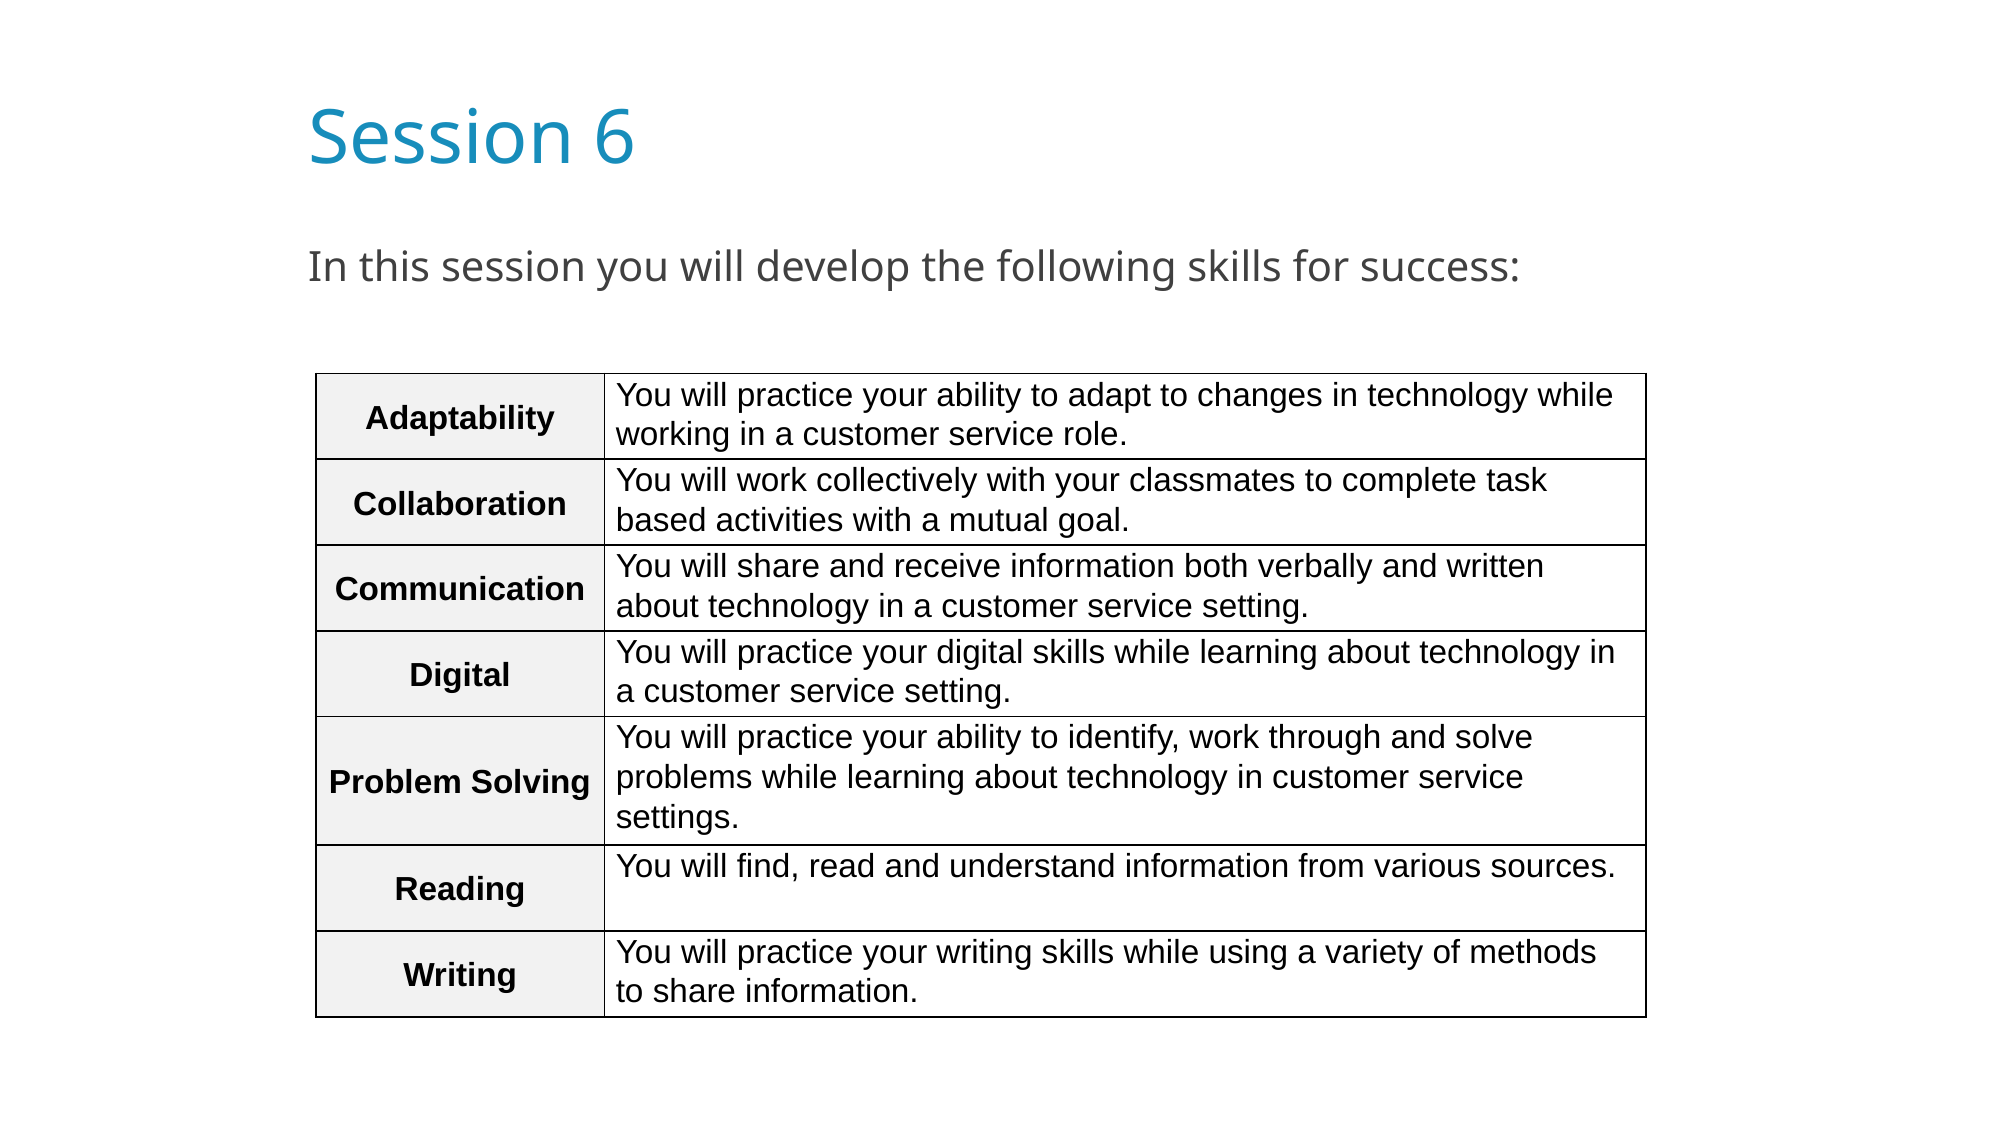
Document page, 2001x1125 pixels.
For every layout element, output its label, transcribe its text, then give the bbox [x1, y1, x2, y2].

table_cell You will find, read and understand information from various sources. [605, 846, 1645, 930]
table_cell You will practice your ability to identify, work through and solve problems while learning about technology in customer service settings. [605, 717, 1645, 844]
table_cell You will share and receive information both verbally and written about technology in a customer service setting. [605, 546, 1645, 630]
title Session 6 [293, 81, 1755, 232]
table_header Adaptability [317, 374, 604, 458]
list In this session you will develop the following skills for success: [293, 232, 1756, 956]
table_cell Reading [317, 846, 604, 930]
table_cell You will practice your digital skills while learning about technology in a customer service setting. [605, 632, 1645, 716]
table_cell Writing [317, 932, 604, 1016]
table_cell You will practice your writing skills while using a variety of methods to share information. [605, 932, 1645, 1016]
table_cell Digital [317, 632, 604, 716]
table_cell Communication [317, 546, 604, 630]
table_header You will practice your ability to adapt to changes in technology while working in a customer service role. [605, 374, 1645, 458]
table_cell Problem Solving [317, 717, 604, 844]
table_cell Collaboration [317, 460, 604, 544]
table_cell You will work collectively with your classmates to complete task based activities with a mutual goal. [605, 460, 1645, 544]
